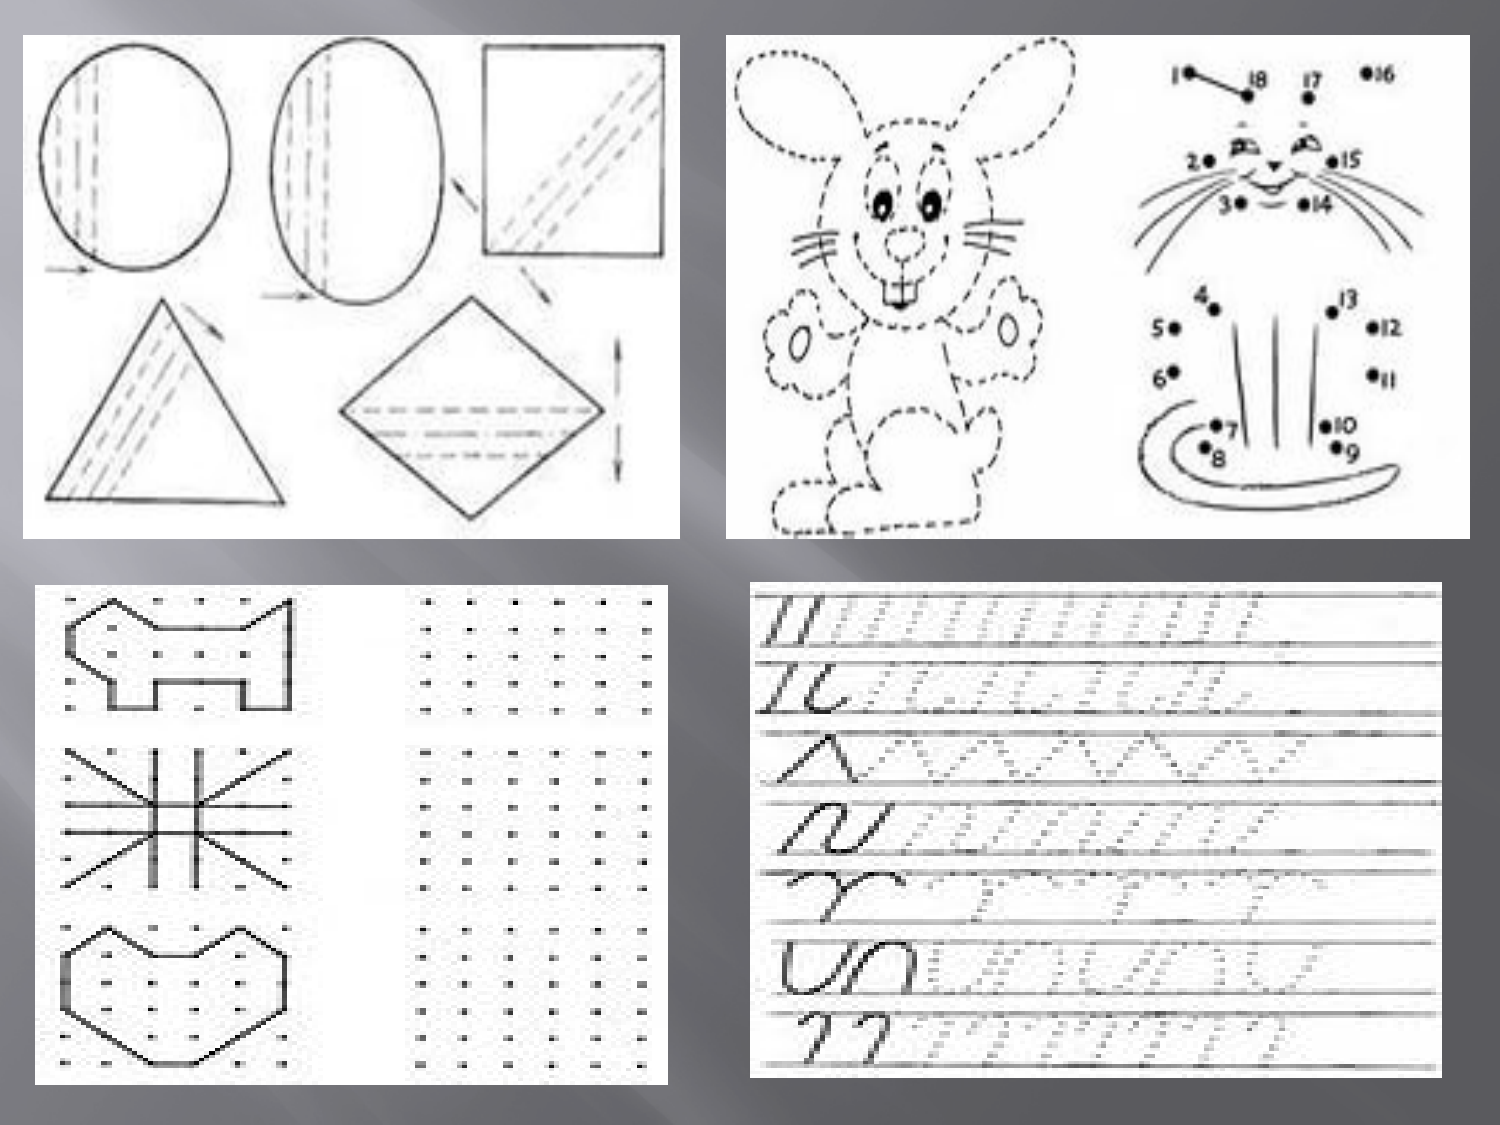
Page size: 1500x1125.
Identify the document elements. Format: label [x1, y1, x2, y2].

picture [23, 34, 680, 540]
picture [749, 582, 1442, 1079]
picture [726, 34, 1470, 540]
picture [34, 585, 669, 1086]
